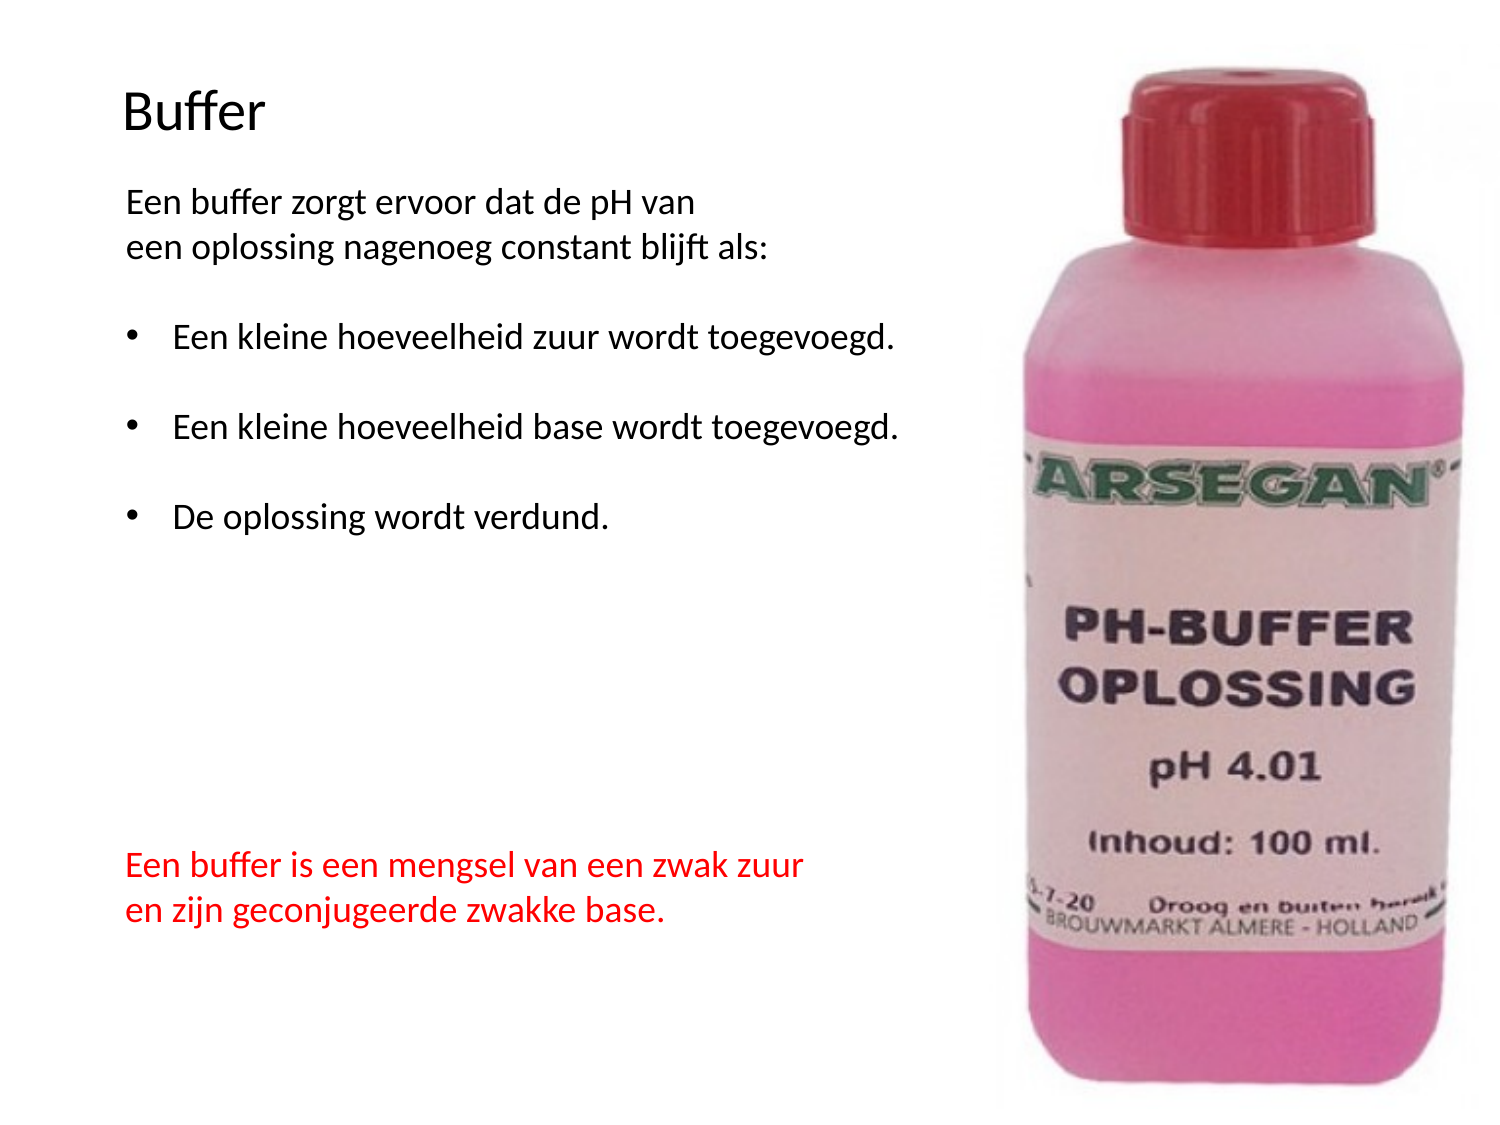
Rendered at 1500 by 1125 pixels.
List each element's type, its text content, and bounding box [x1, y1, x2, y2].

picture [980, 44, 1500, 1109]
text_box Een buffer zorgt ervoor dat de pH van een oplossing nagenoeg constant blijft als: Een kleine hoeveelheid zuur wordt toegevoegd. Een kleine hoeveelheid base wordt toegevoegd. De oplossing wordt verdund. [111, 169, 916, 545]
text_box Buffer [108, 64, 282, 150]
text_box Een buffer is een mengsel van een zwak zuur en zijn geconjugeerde zwakke base. [110, 833, 829, 938]
